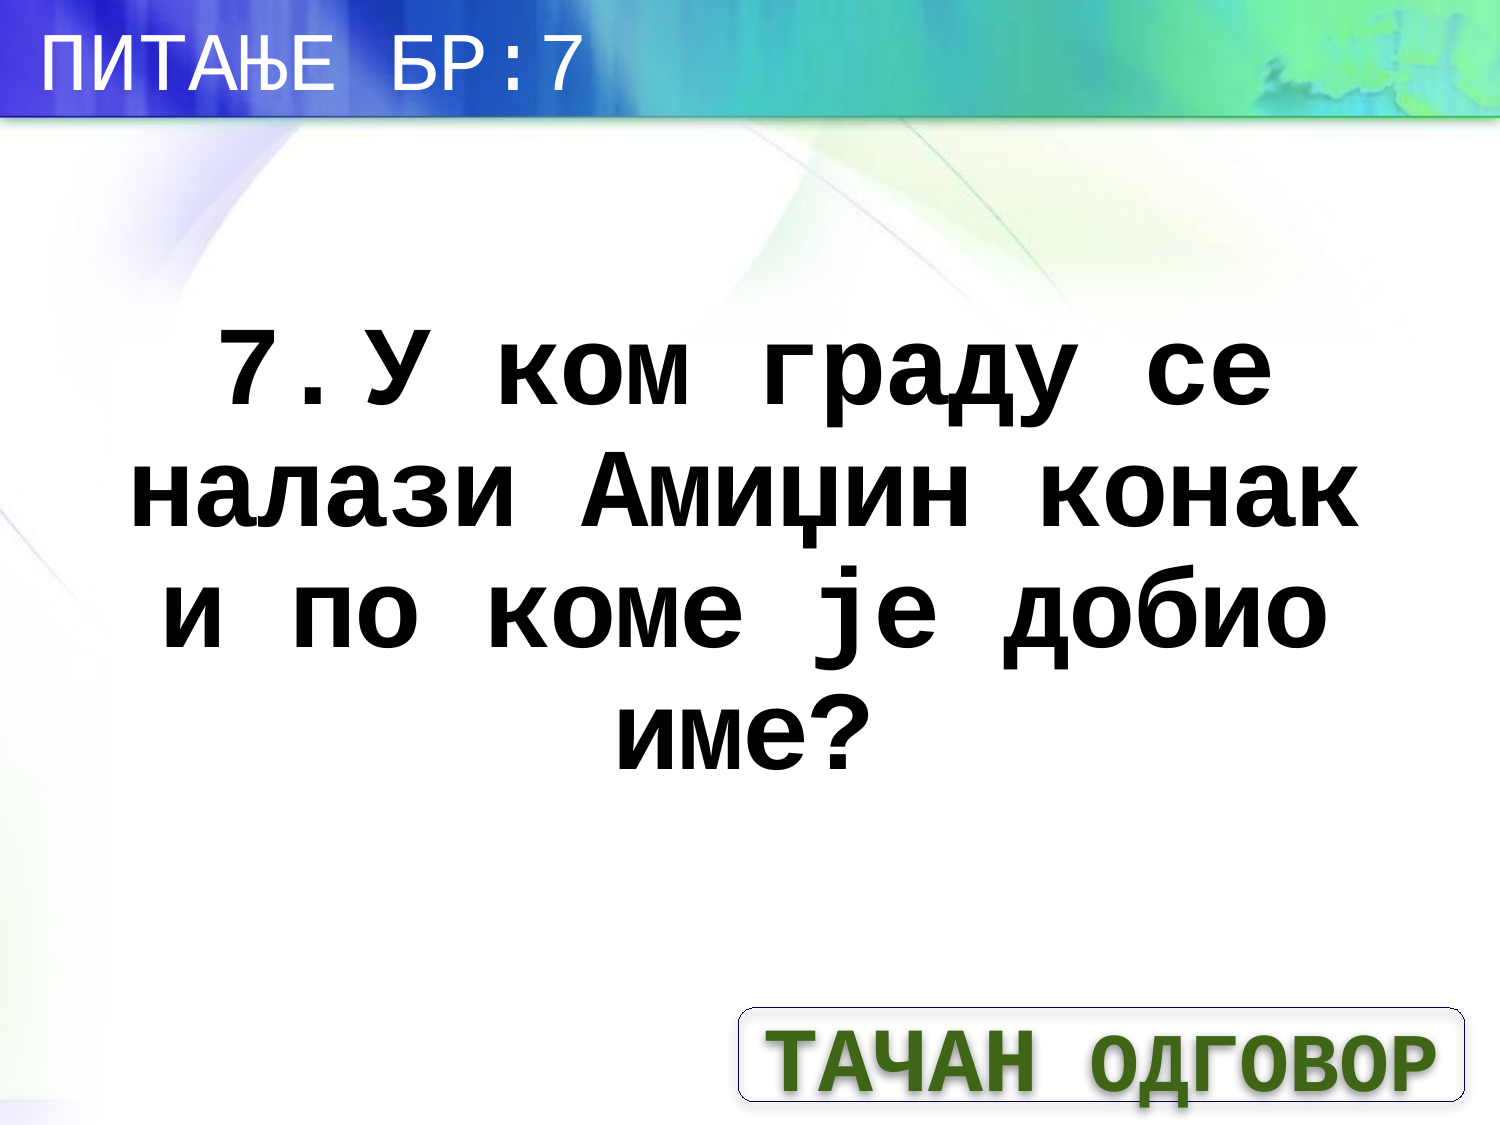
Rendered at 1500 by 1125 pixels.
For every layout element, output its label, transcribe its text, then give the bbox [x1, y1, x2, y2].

text_box ТАЧАН ОДГОВОР [738, 1007, 1465, 1102]
text_box ПИТАЊЕ БР:7 [23, 0, 621, 115]
title 7. У ком граду се налази Амиџин конак и по коме је добио име? [93, 140, 1395, 961]
picture [0, 0, 1500, 1125]
